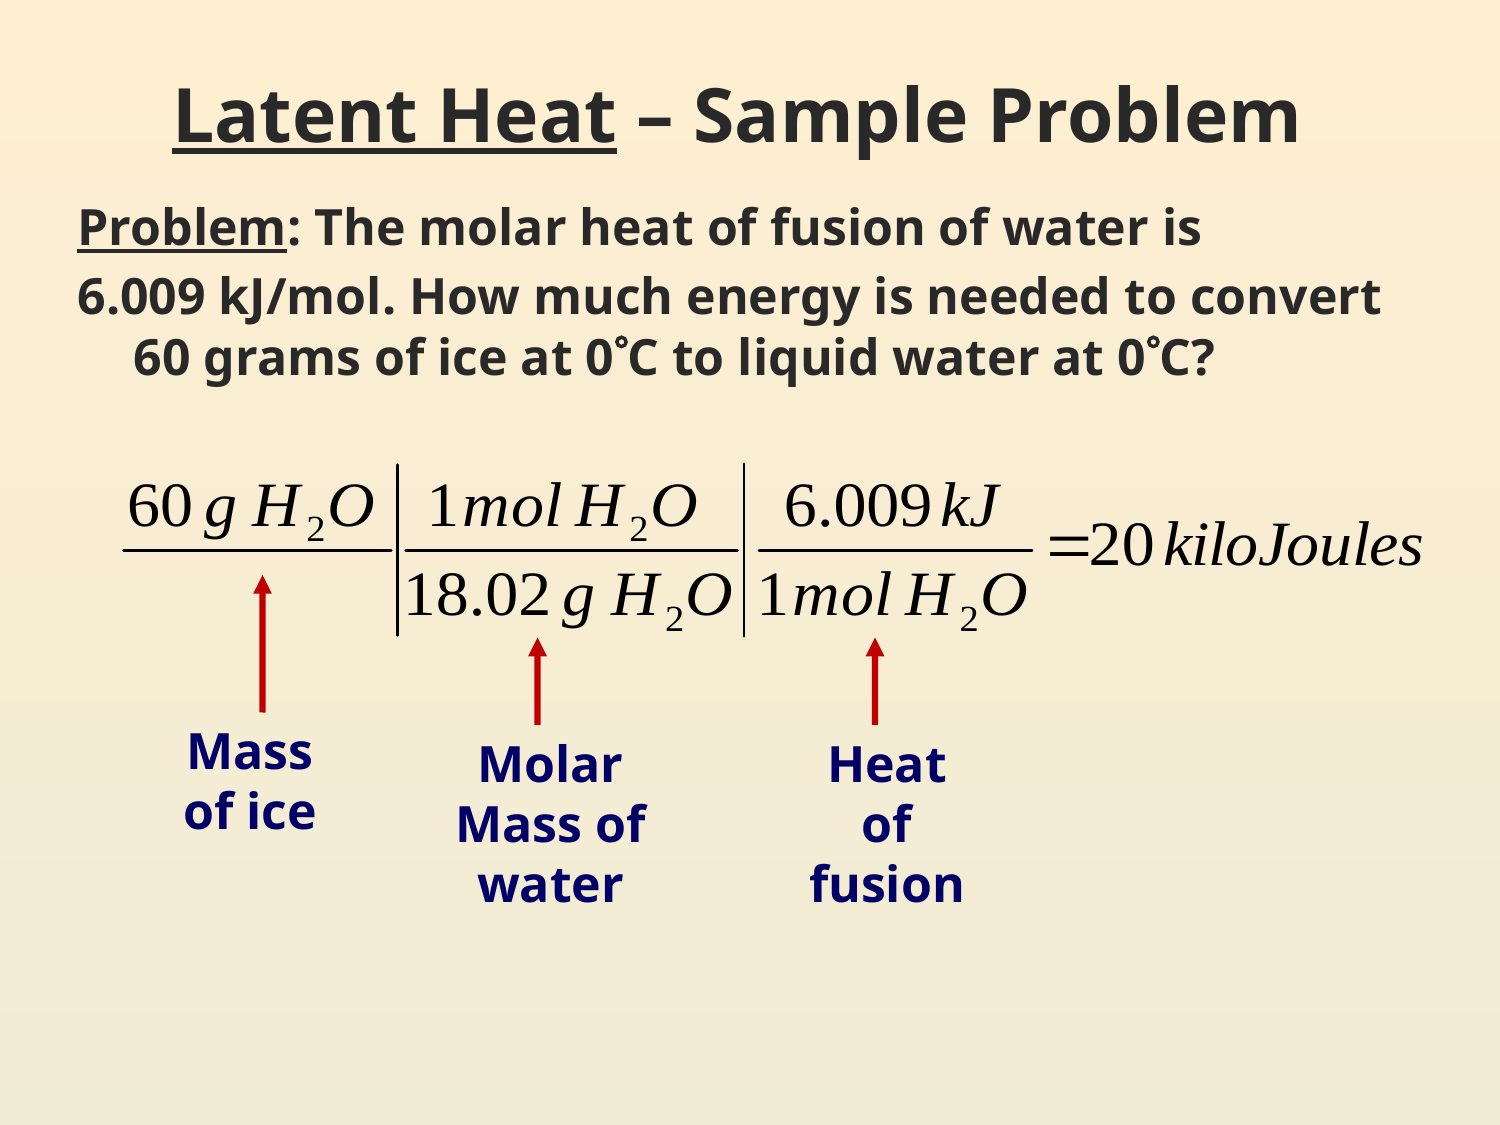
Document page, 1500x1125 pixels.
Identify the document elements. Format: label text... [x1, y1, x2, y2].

text_box Heat of fusion [794, 724, 980, 920]
list Problem: The molar heat of fusion of water is 6.009 kJ/mol. How much energy is needed to convert 60 grams of ice at 0C to liquid water at 0C? [62, 187, 1438, 413]
text_box Mass of ice [162, 712, 338, 848]
title Latent Heat – Sample Problem [99, 37, 1376, 187]
text_box Molar Mass of water [440, 724, 661, 920]
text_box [112, 449, 1445, 651]
